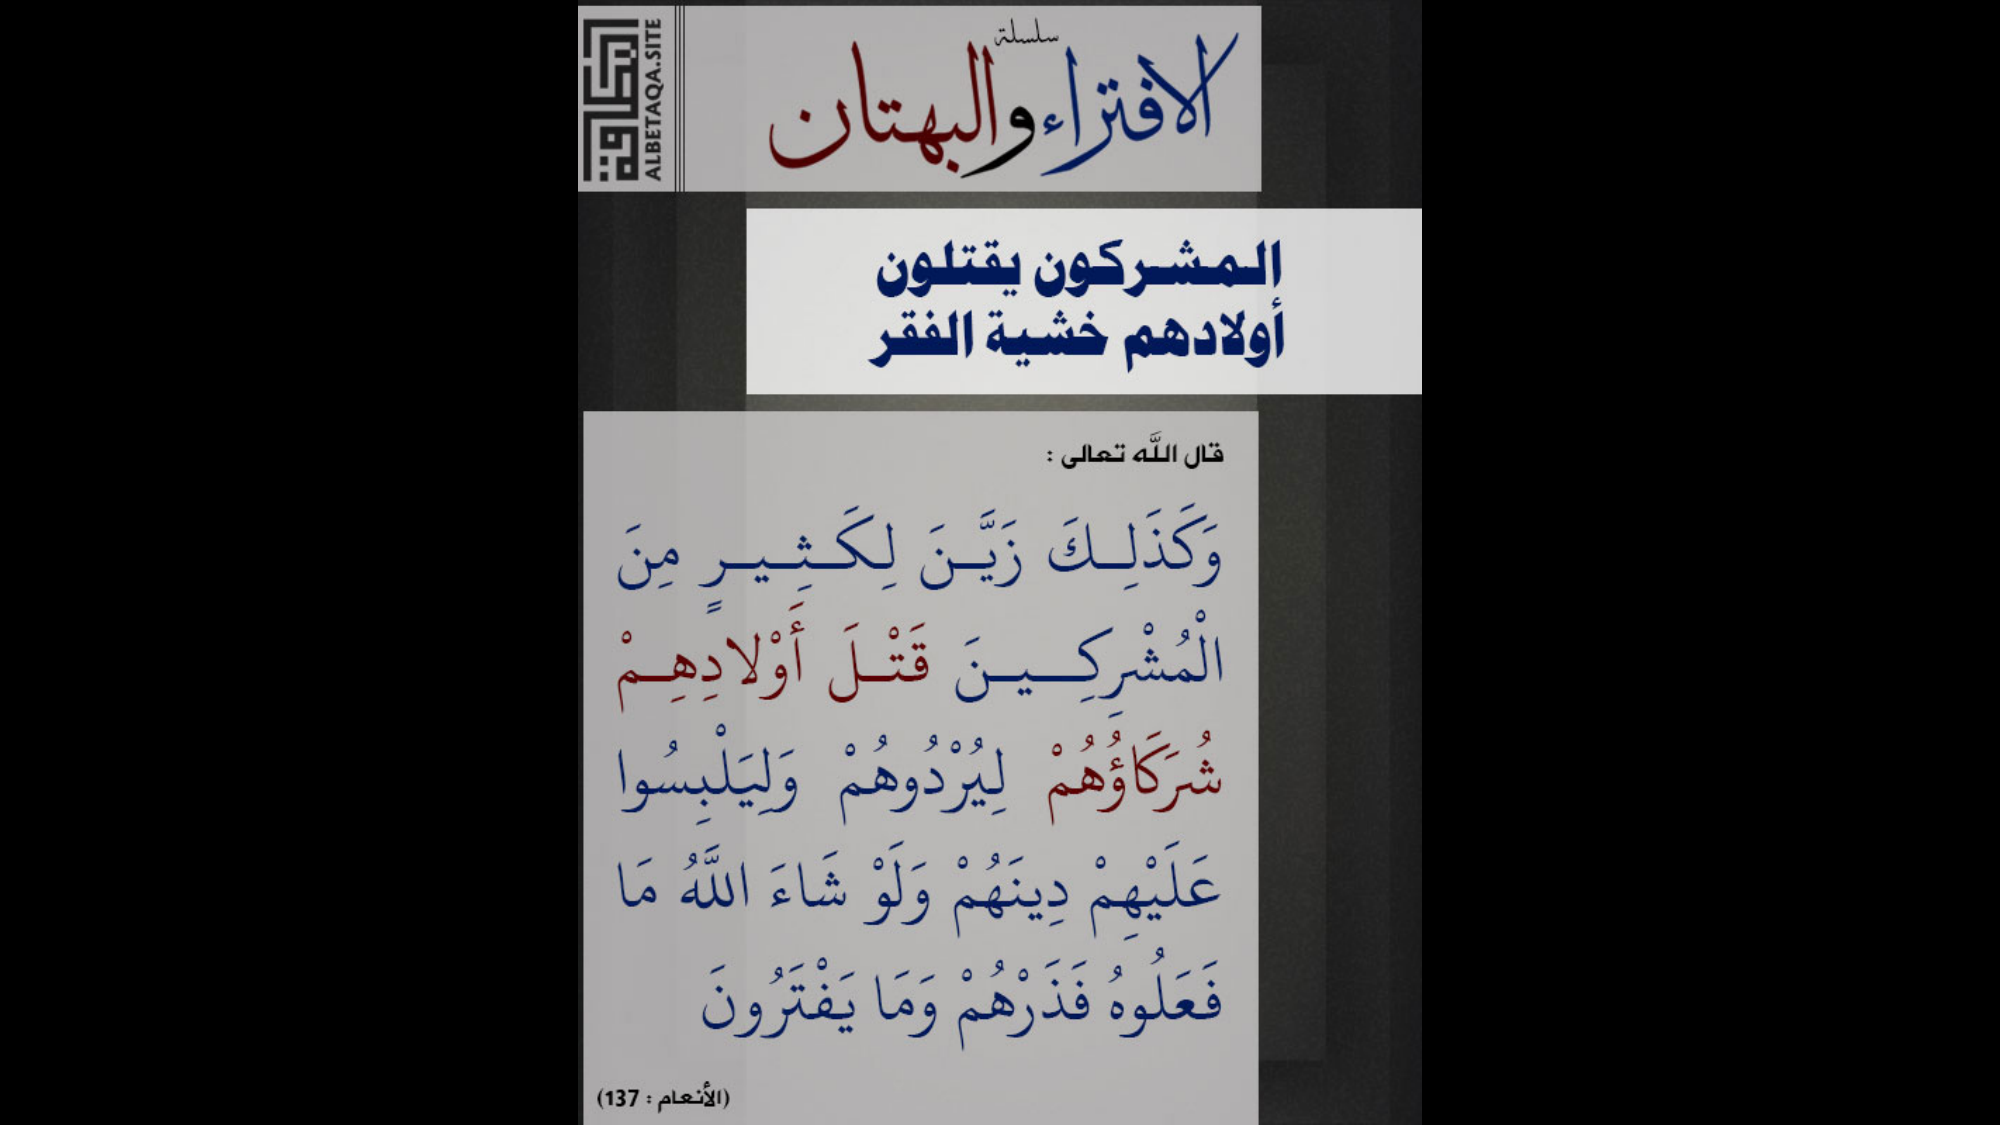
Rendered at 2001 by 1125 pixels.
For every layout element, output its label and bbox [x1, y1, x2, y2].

picture [578, 0, 1422, 1125]
